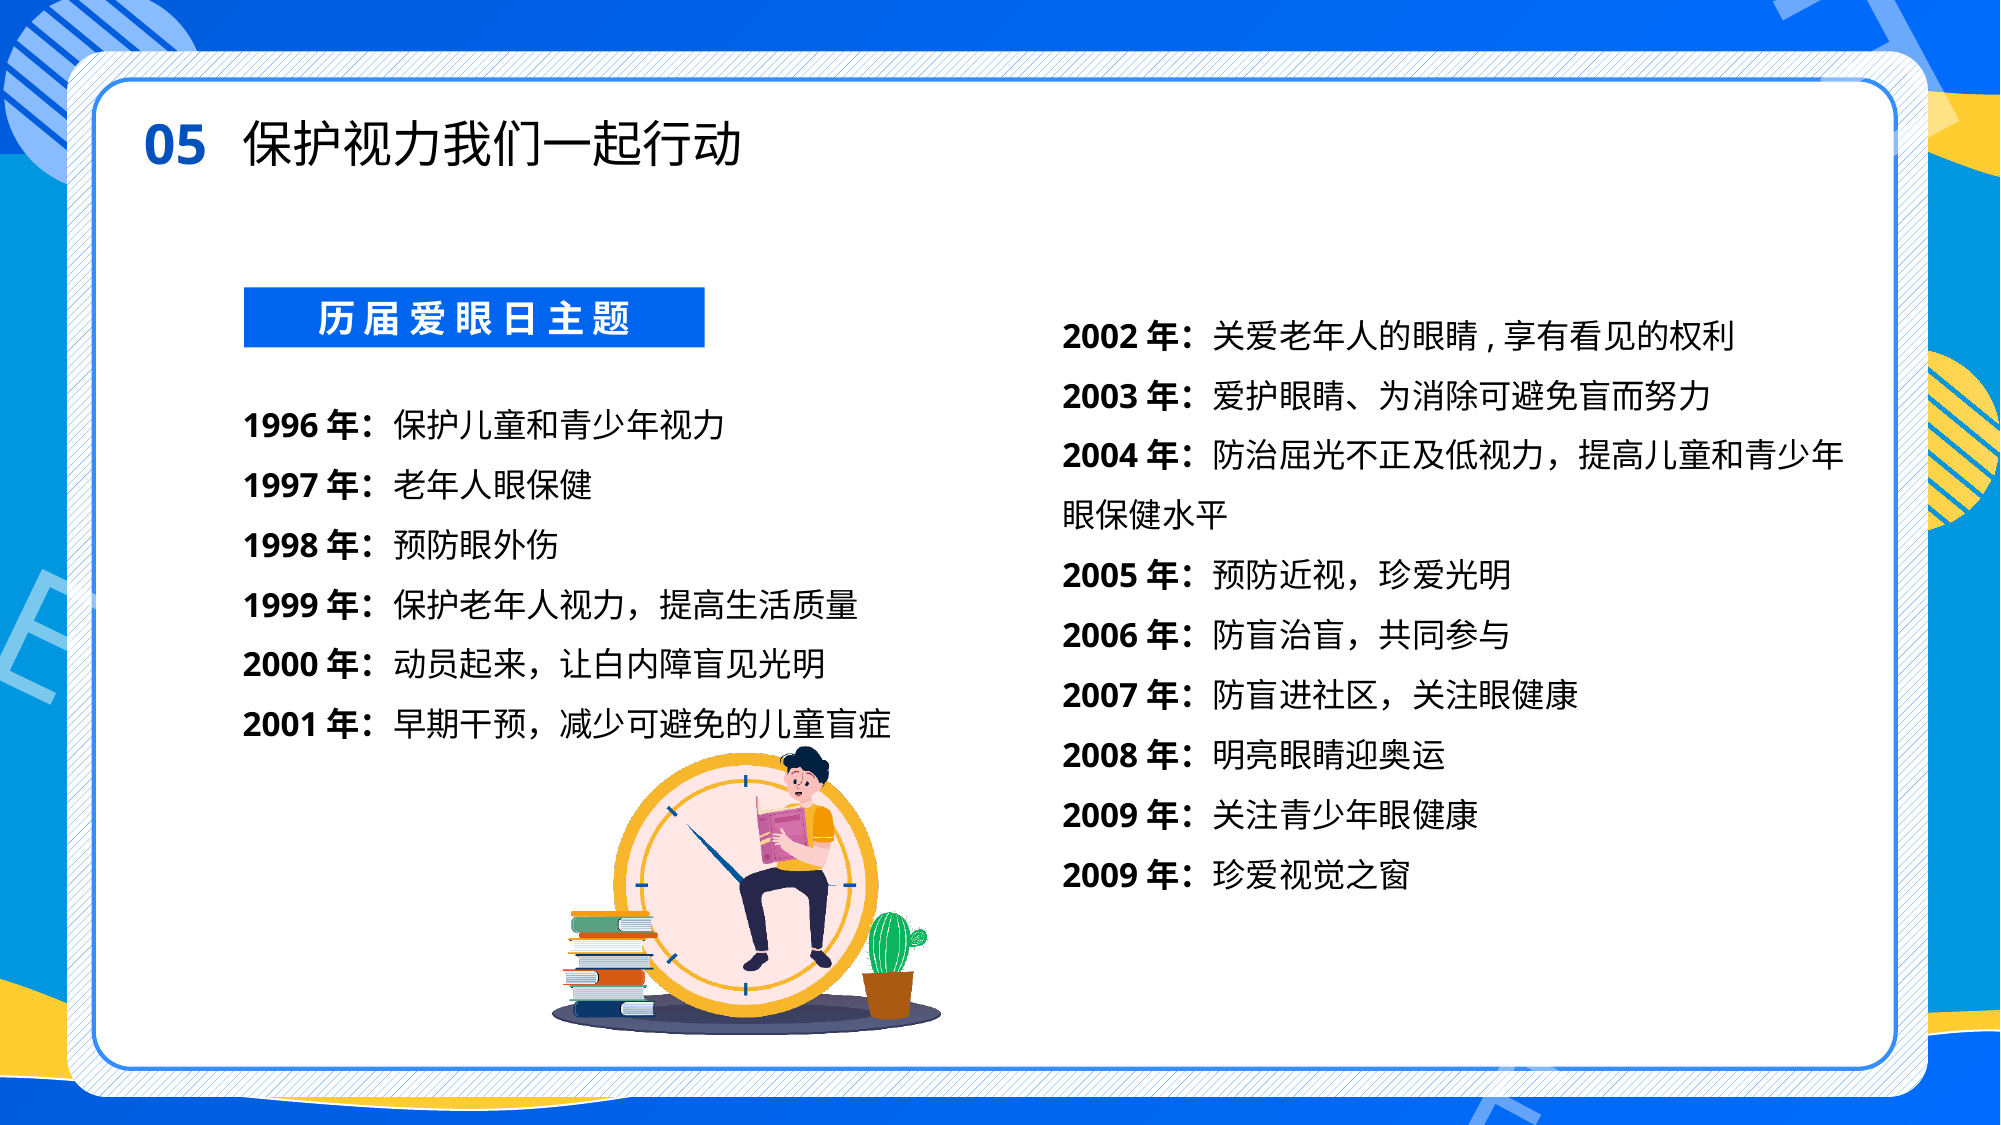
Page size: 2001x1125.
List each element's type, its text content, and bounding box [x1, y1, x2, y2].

picture [513, 667, 982, 1125]
text_box 1996年：保护儿童和青少年视力 1997年：老年人眼保健 1998年：预防眼外伤 1999年：保护老年人视力，提高生活质量 2000年：动员起来，让白内障盲见光明 2001年：早期干预，减少可避免的儿童盲症 [227, 376, 1047, 751]
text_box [125, 101, 800, 185]
text_box 2002年：关爱老年人的眼睛,享有看见的权利 2003年：爱护眼睛、为消除可避免盲而努力 2004年：防治屈光不正及低视力，提高儿童和青少年眼保健水平 2005年：预防近视，珍爱光明 2006年：防盲治盲，共同参与 2007年：防盲进社区，关注眼健康 2008年：明亮眼睛迎奥运 2009年：关注青少年眼健康 2009年：珍爱视觉之窗 [1047, 287, 1875, 902]
text_box 历届爱眼日主题 [244, 287, 705, 348]
